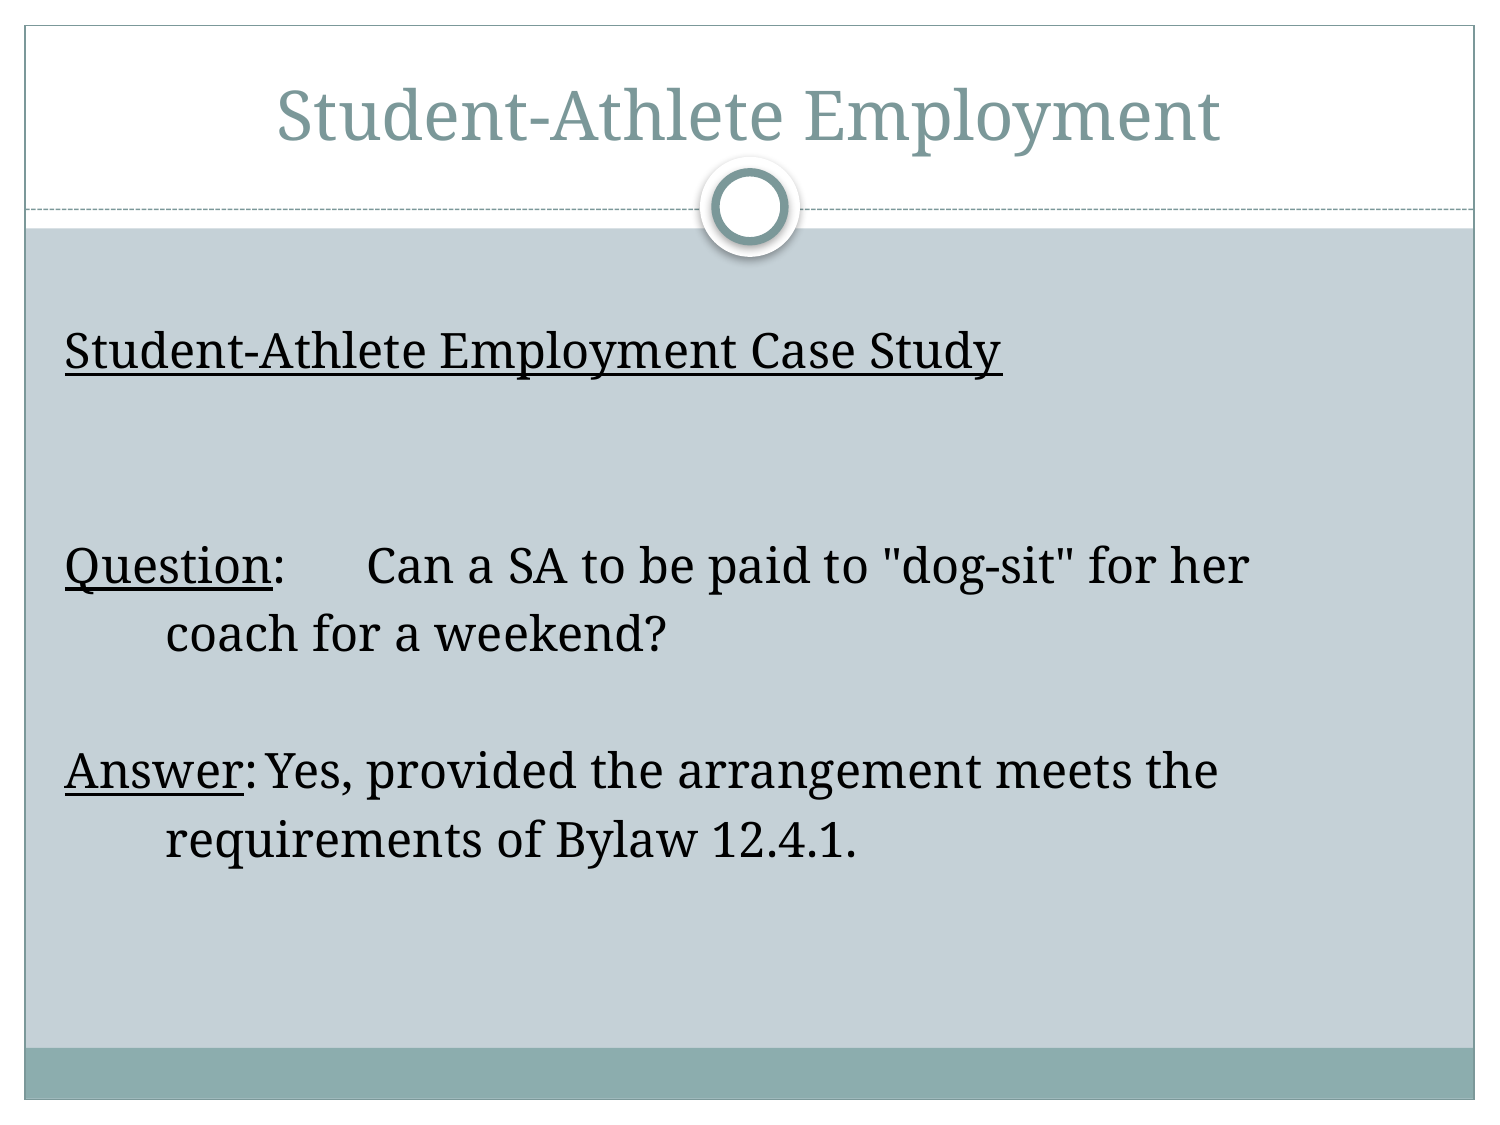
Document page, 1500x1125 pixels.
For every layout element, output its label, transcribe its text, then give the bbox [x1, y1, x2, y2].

title Student-Athlete Employment [49, 37, 1450, 162]
list Student-Athlete Employment Case Study Question: Can a SA to be paid to "dog-sit" for her coach for a weekend? Answer: Yes, provided the arrangement meets the requirements of Bylaw 12.4.1. [50, 312, 1445, 988]
